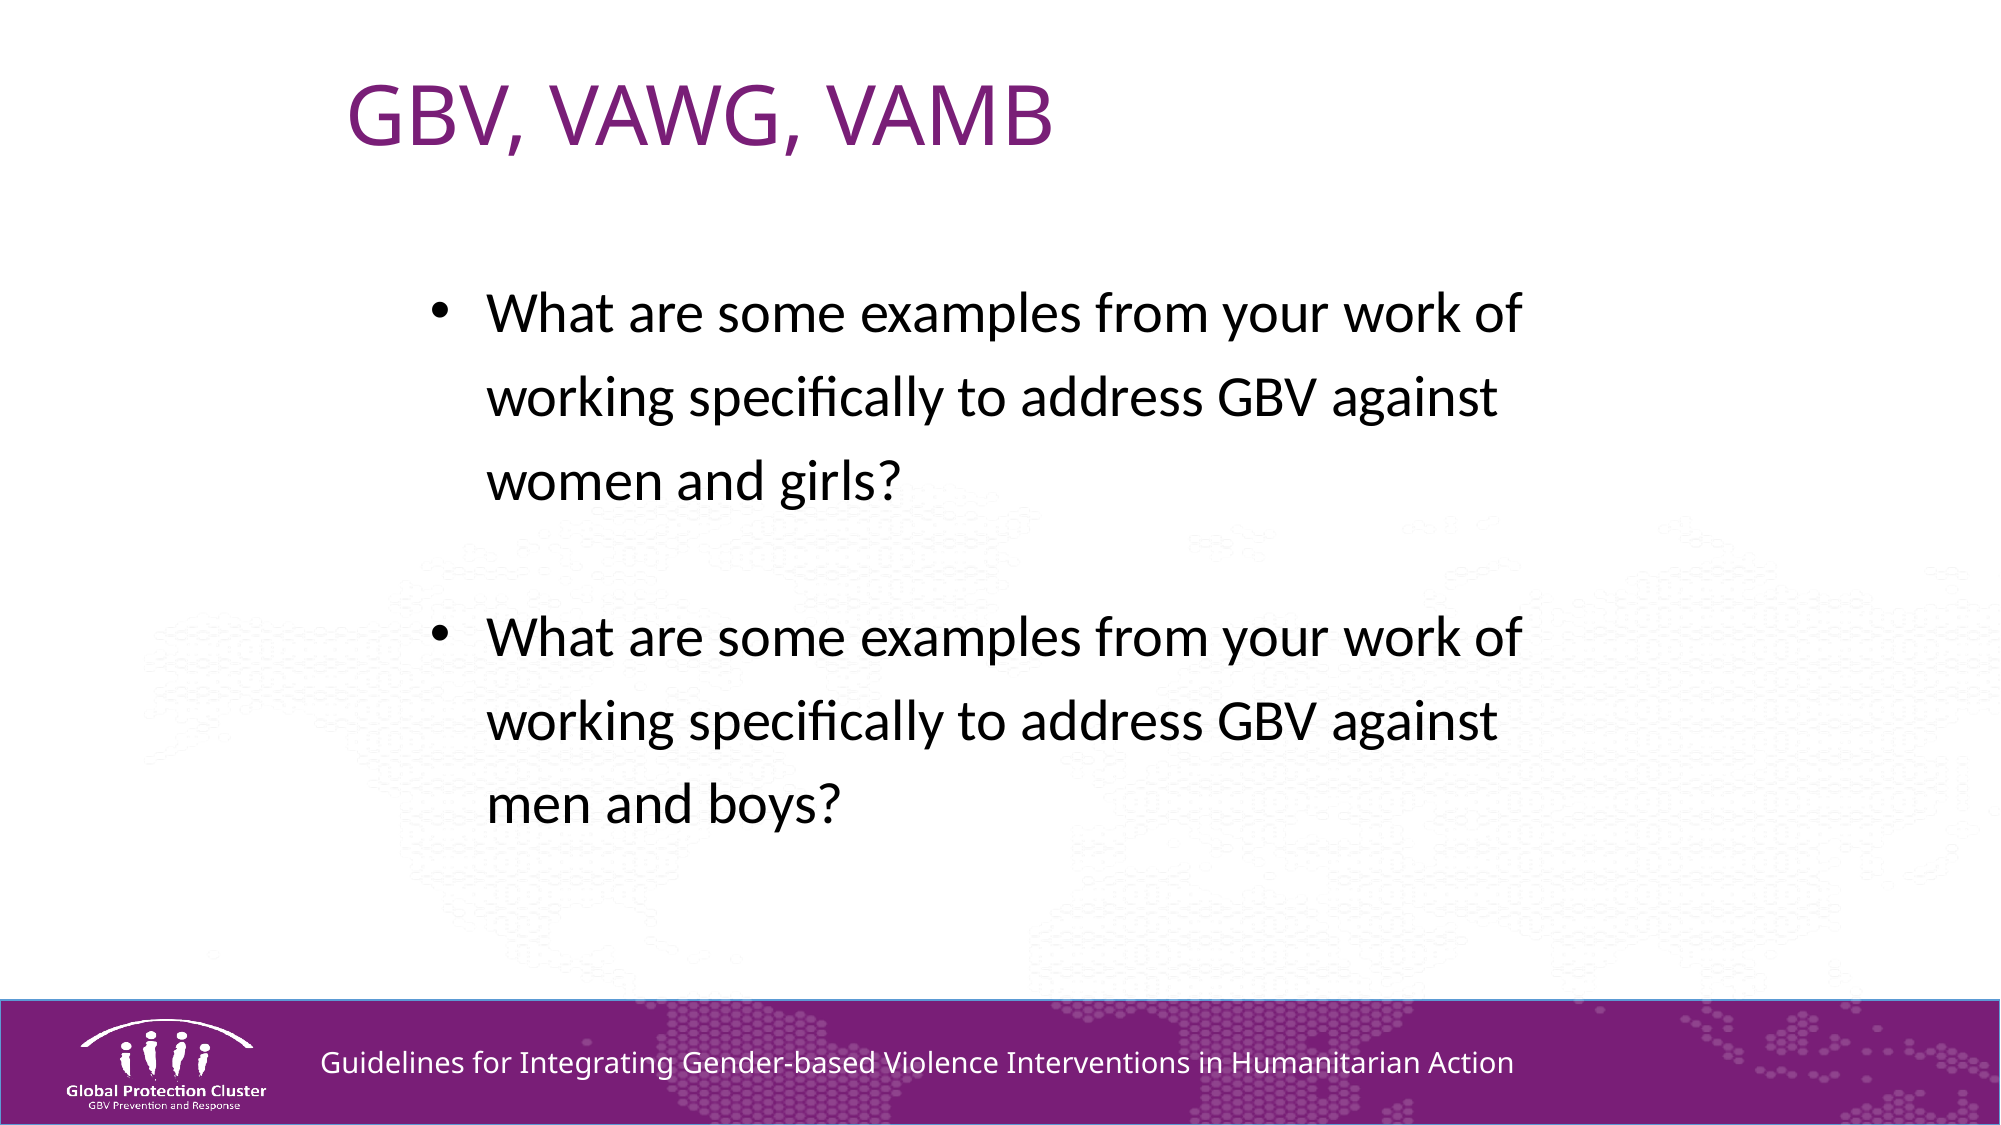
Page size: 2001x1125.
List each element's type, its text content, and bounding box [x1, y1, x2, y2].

picture [56, 254, 2001, 1125]
text_box What are some examples from your work of working specifically to address GBV against women and girls? What are some examples from your work of working specifically to address GBV against men and boys? [329, 218, 1620, 969]
text_box GBV, VAWG, VAMB [329, 54, 1263, 218]
